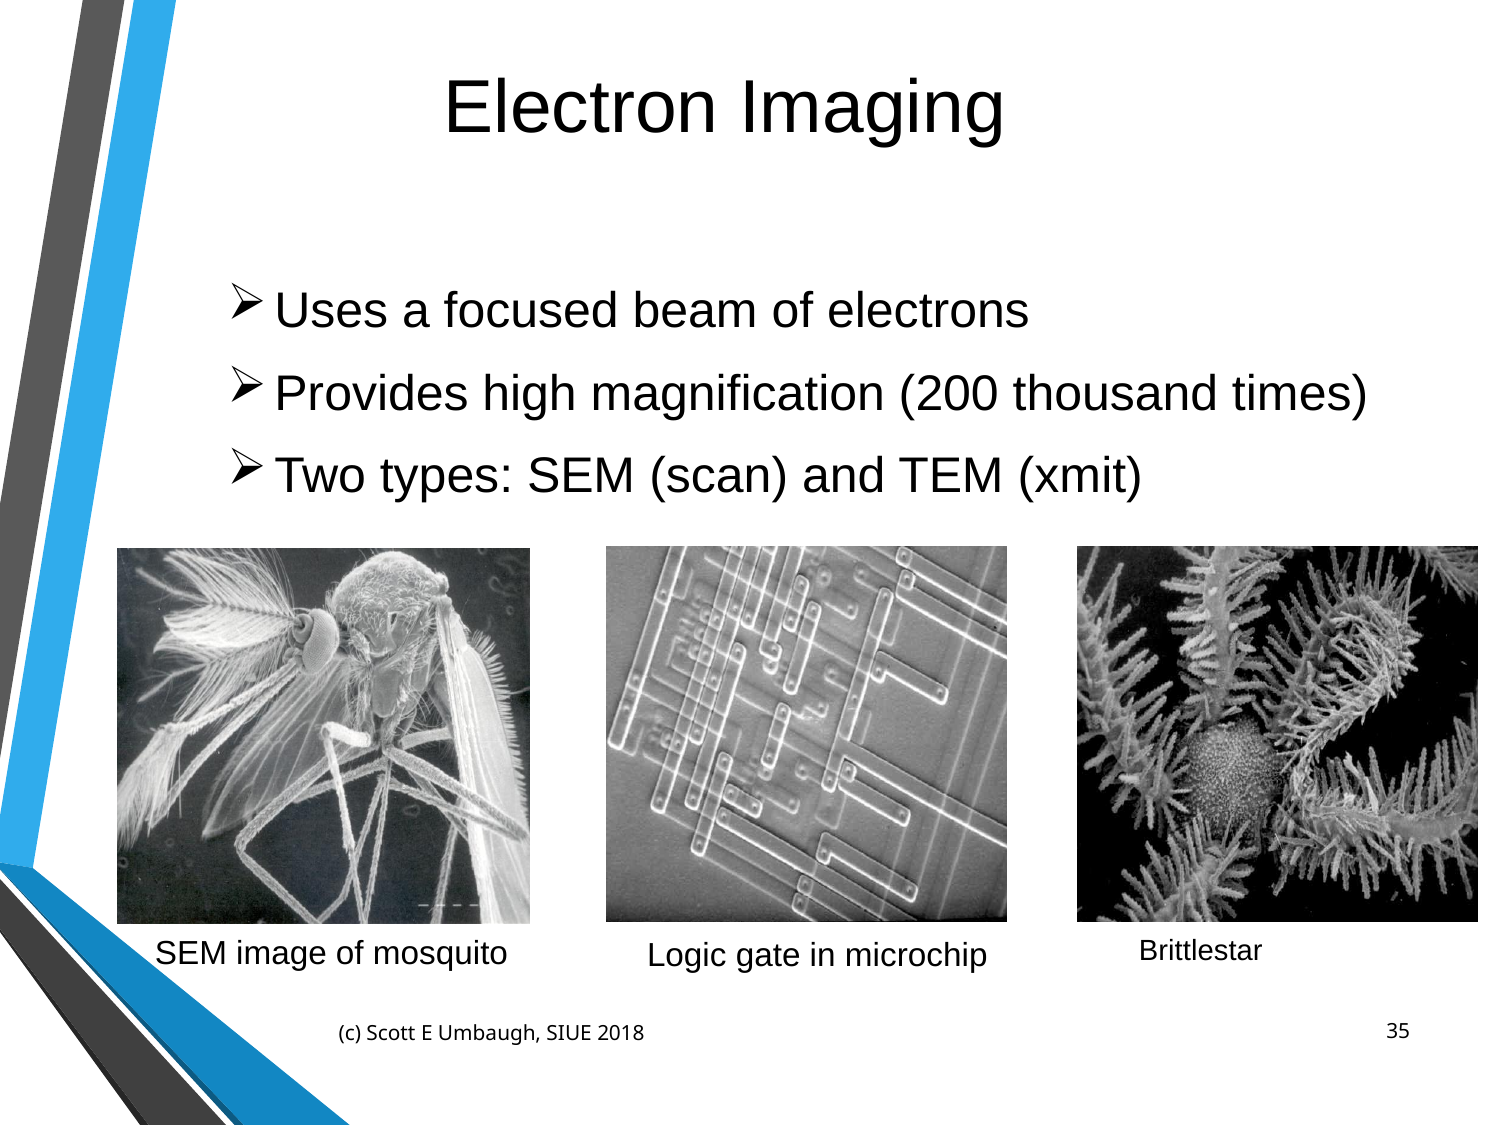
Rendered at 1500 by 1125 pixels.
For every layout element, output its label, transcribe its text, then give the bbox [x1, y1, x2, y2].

slide_number 35 [1354, 1001, 1425, 1062]
picture [117, 548, 531, 924]
text_box Brittlestar [1124, 923, 1278, 974]
title Electron Imaging [50, 45, 1400, 161]
list Uses a focused beam of electrons Provides high magnification (200 thousand times) Two types: SEM (scan) and TEM (xmit) [212, 187, 1400, 529]
picture [1077, 546, 1478, 922]
picture [606, 546, 1008, 922]
text_box Logic gate in microchip [632, 925, 1004, 981]
footer (c) Scott E Umbaugh, SIUE 2018 [323, 1001, 1196, 1062]
text_box SEM image of mosquito [140, 924, 524, 979]
